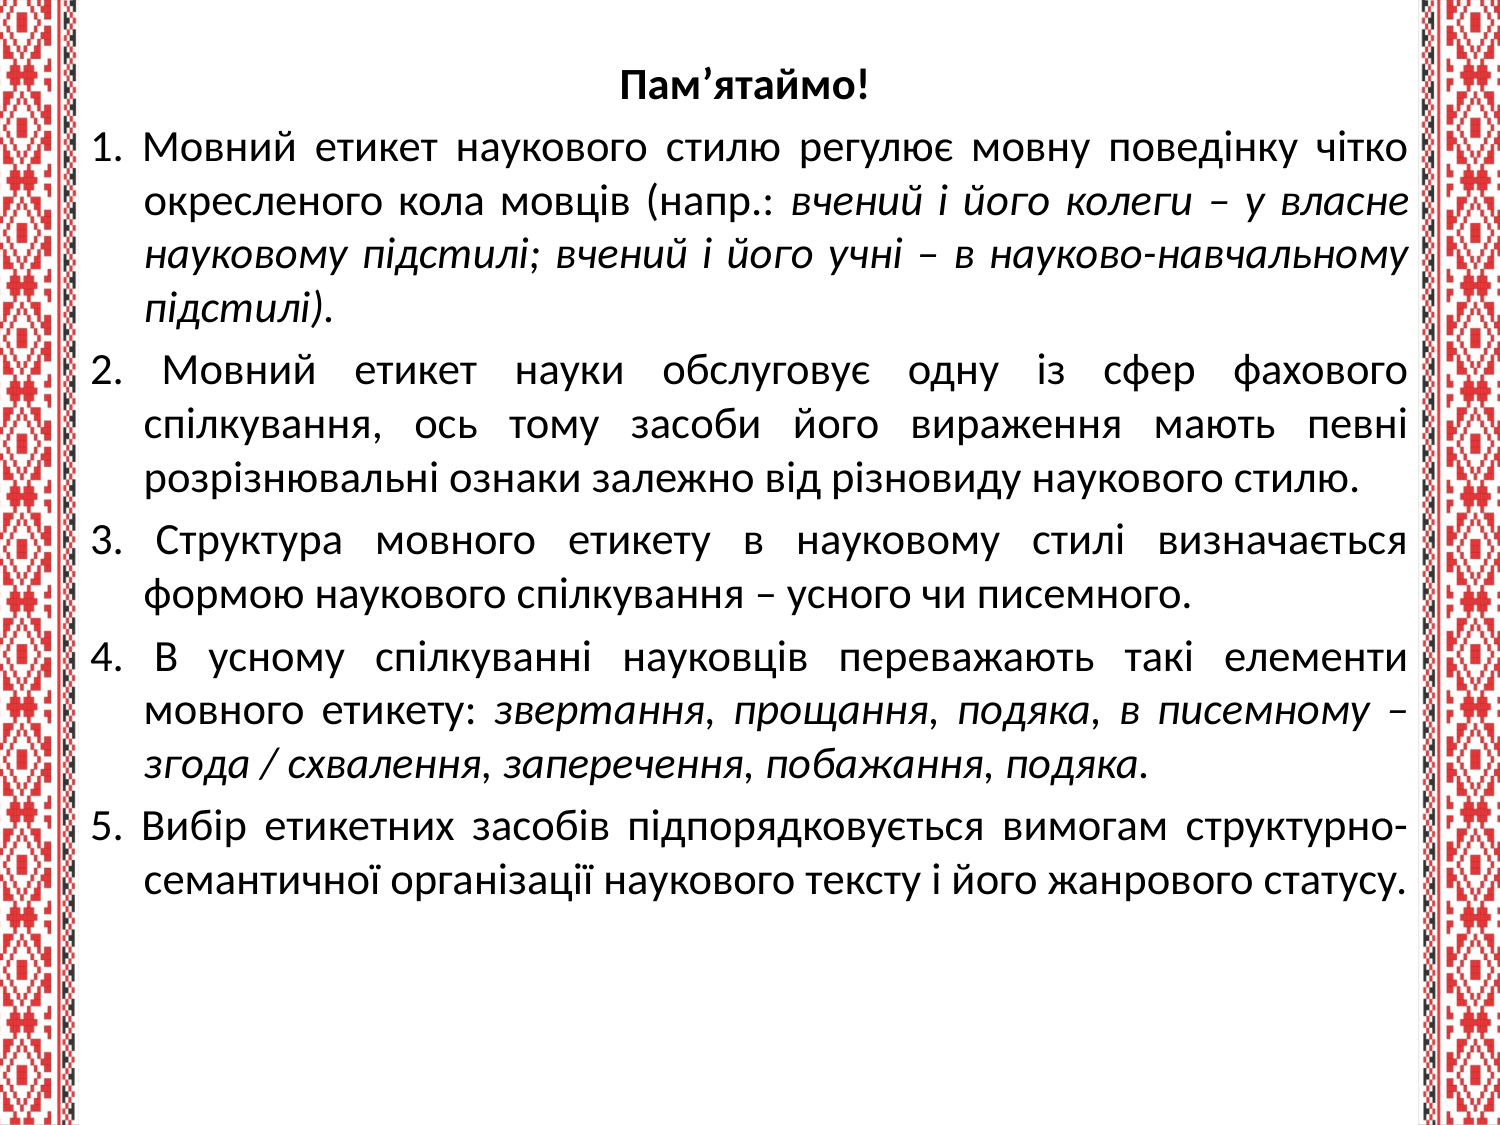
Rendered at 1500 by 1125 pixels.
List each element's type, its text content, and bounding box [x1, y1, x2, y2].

picture [0, 1, 585, 1124]
list Пам’ятаймо! 1. Мовний етикет наукового стилю регулює мовну поведінку чітко окресленого кола мовців (напр.: вчений і його колеги – у власне науковому підстилі; вчений і його учні – в науково-навчальному підстилі). 2. Мовний етикет науки обслуговує одну із сфер фахового спілкування, ось тому засоби його вираження мають певні розрізнювальні ознаки залежно від різновиду наукового стилю. 3. Структура мовного етикету в науковому стилі визначається формою наукового спілкування – усного чи писемного. 4. В усному спілкуванні науковців переважають такі елементи мовного етикету: звертання, прощання, подяка, в писемному – згода / схвалення, заперечення, побажання, подяка. 5. Вибір етикетних засобів підпорядковується вимогам структурно-семантичної організації наукового тексту і його жанрового статусу. [79, 46, 1418, 1005]
picture [911, 1, 1500, 1124]
